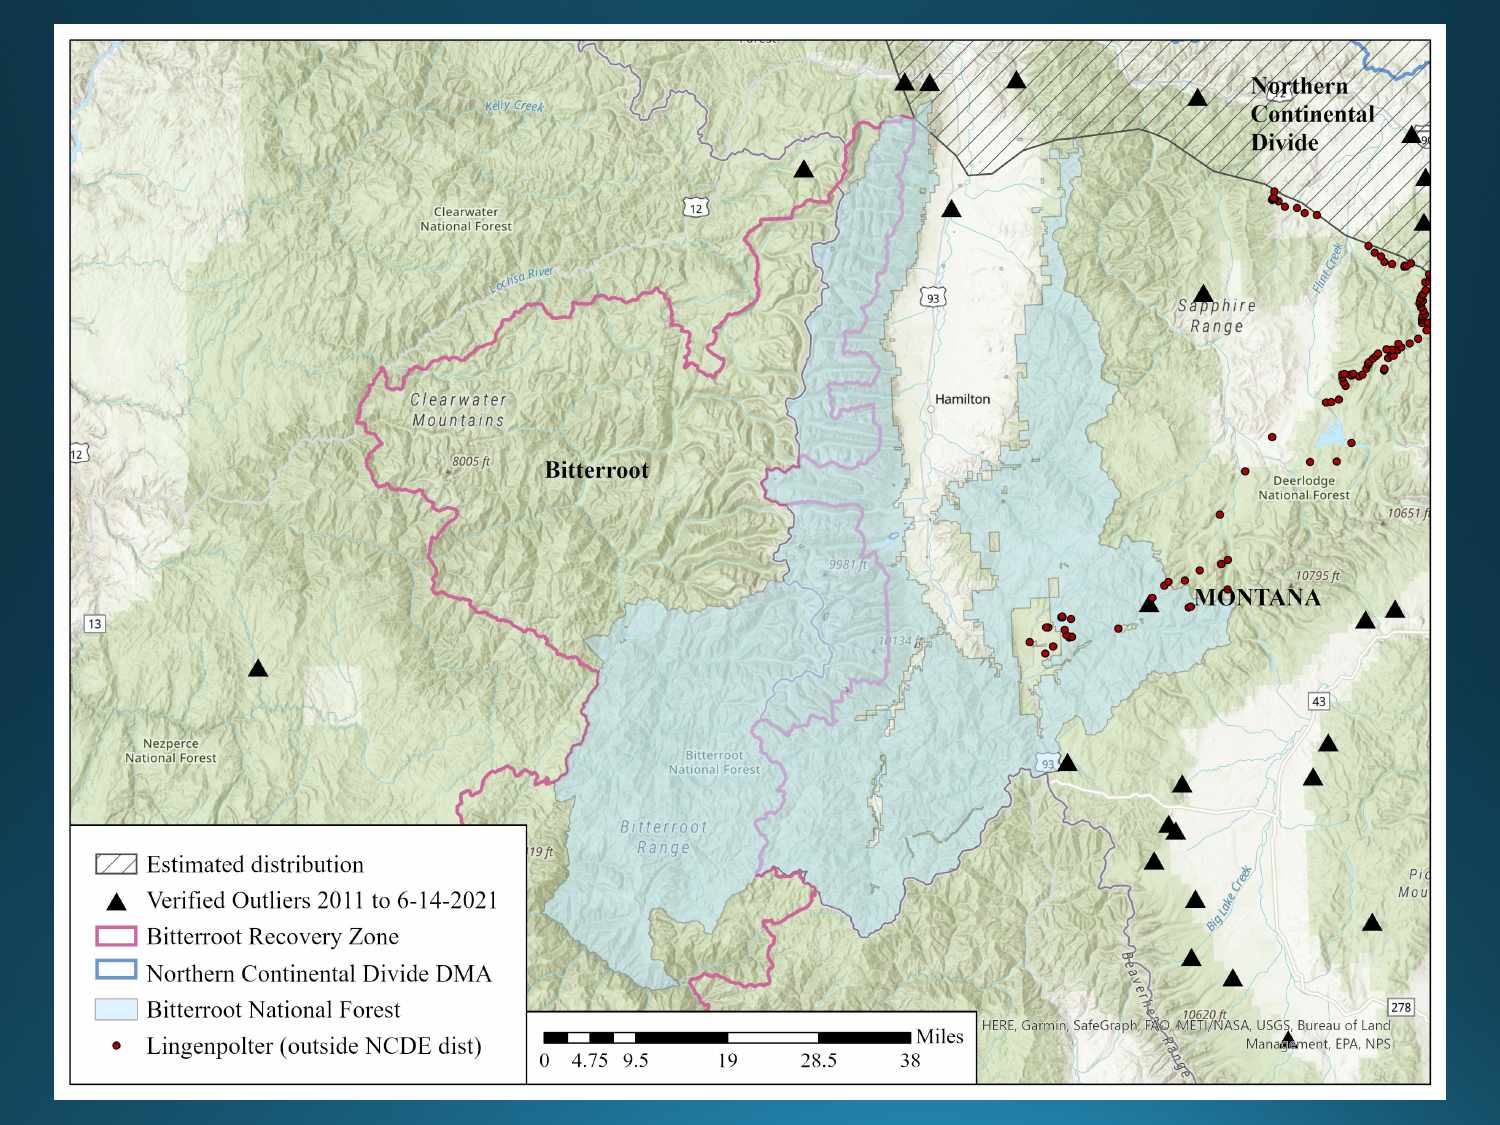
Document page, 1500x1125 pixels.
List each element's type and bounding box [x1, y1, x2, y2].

picture [0, 0, 1500, 1125]
list [54, 24, 1446, 1100]
